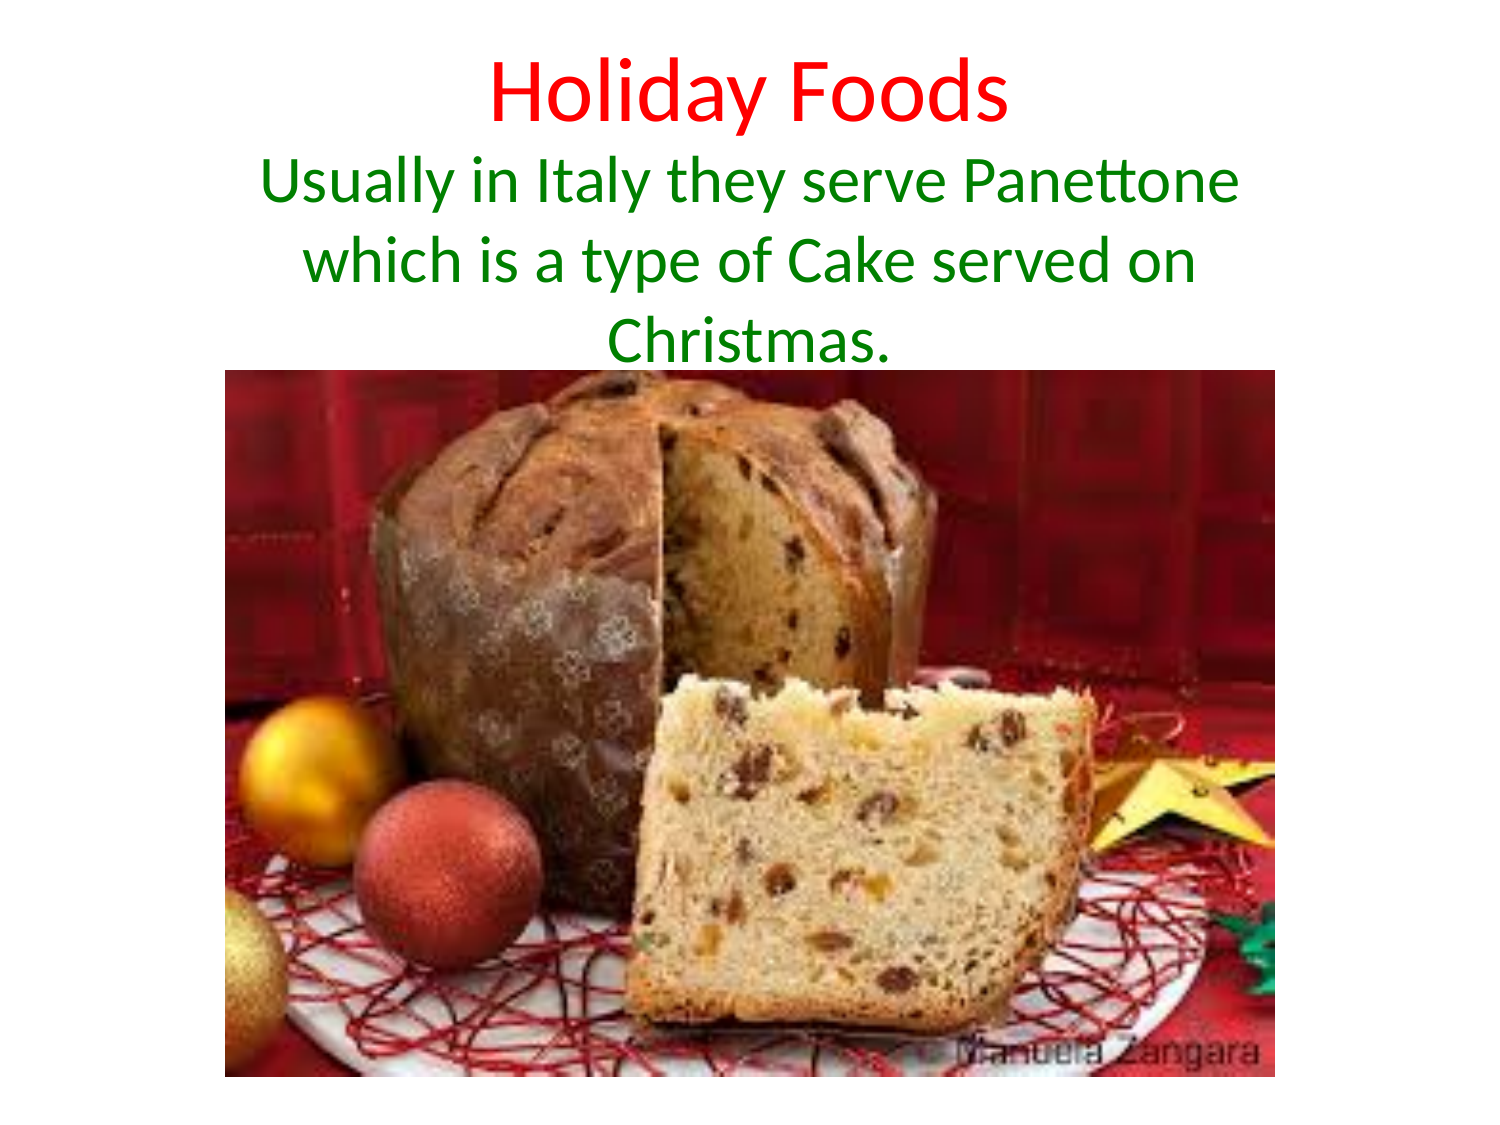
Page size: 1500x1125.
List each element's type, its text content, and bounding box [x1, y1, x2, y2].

subtitle Usually in Italy they serve Panettone which is a type of Cake served on Christmas. [225, 128, 1275, 370]
picture [224, 370, 1276, 1078]
title Holiday Foods [112, 0, 1388, 205]
